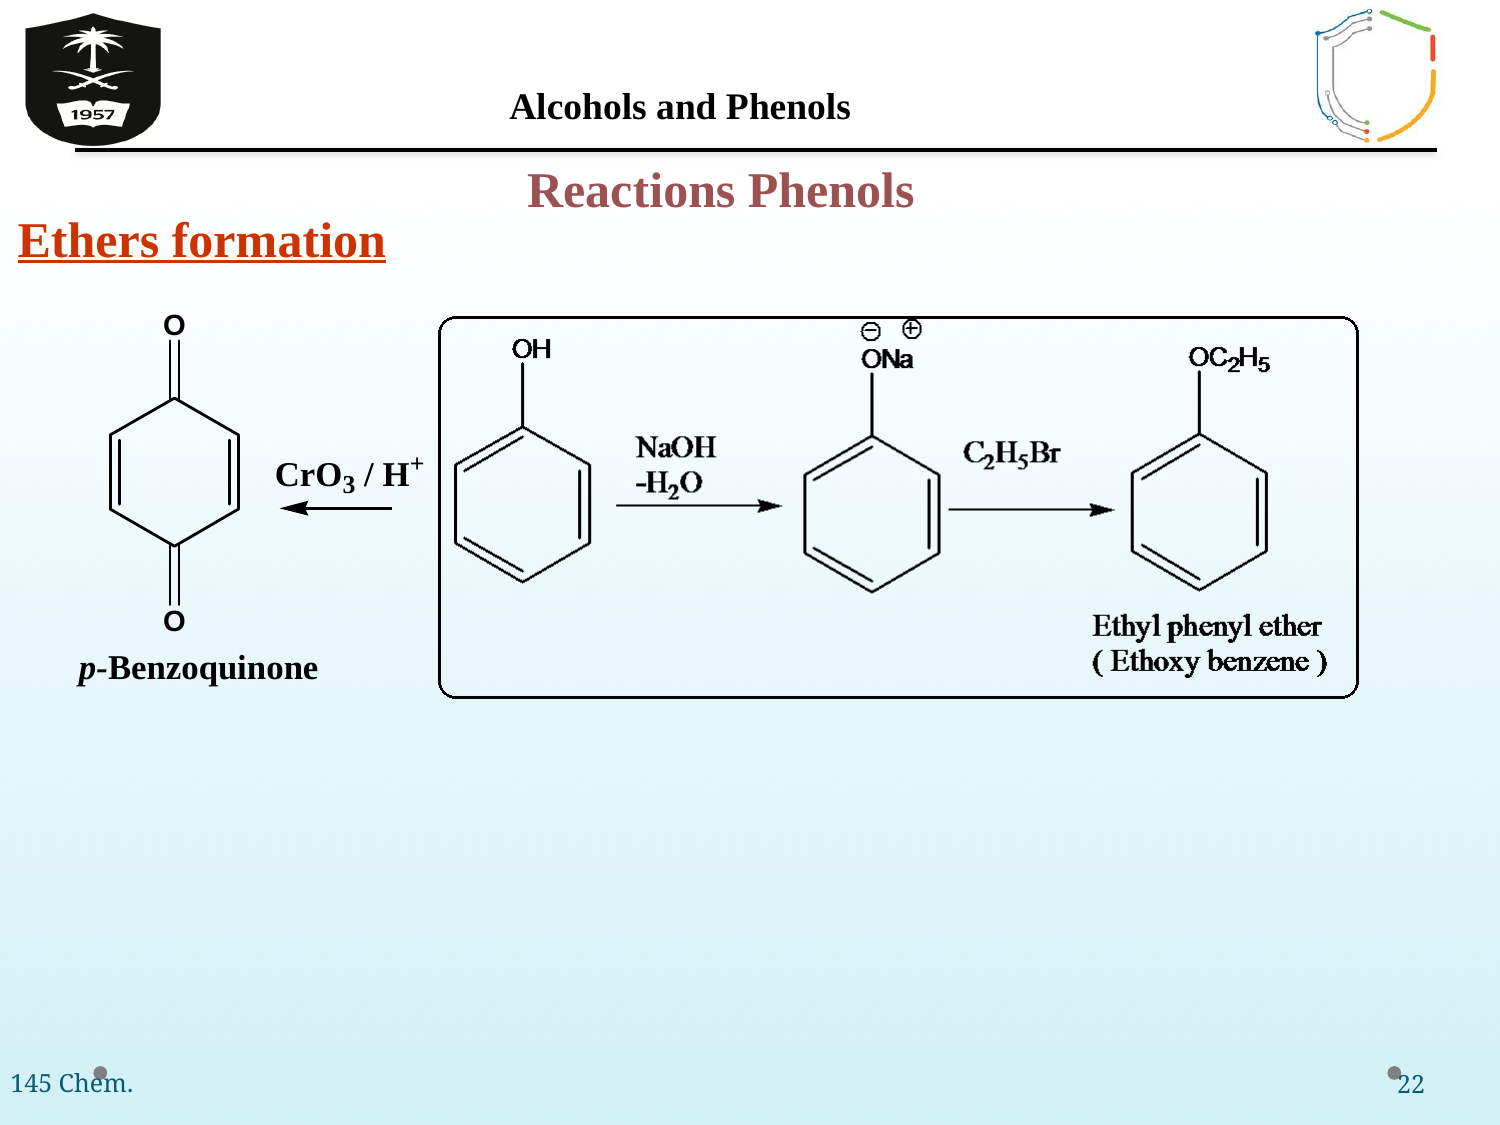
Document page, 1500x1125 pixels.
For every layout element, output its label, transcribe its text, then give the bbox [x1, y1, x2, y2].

text_box Alcohols and Phenols [494, 74, 866, 135]
text_box 145 Chem. [10, 1037, 561, 1098]
text_box Reactions Phenols [512, 160, 1201, 225]
picture [0, 0, 1500, 1125]
text_box Ethers formation [3, 199, 402, 275]
text_box 22 [1299, 1042, 1425, 1103]
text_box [74, 312, 425, 688]
